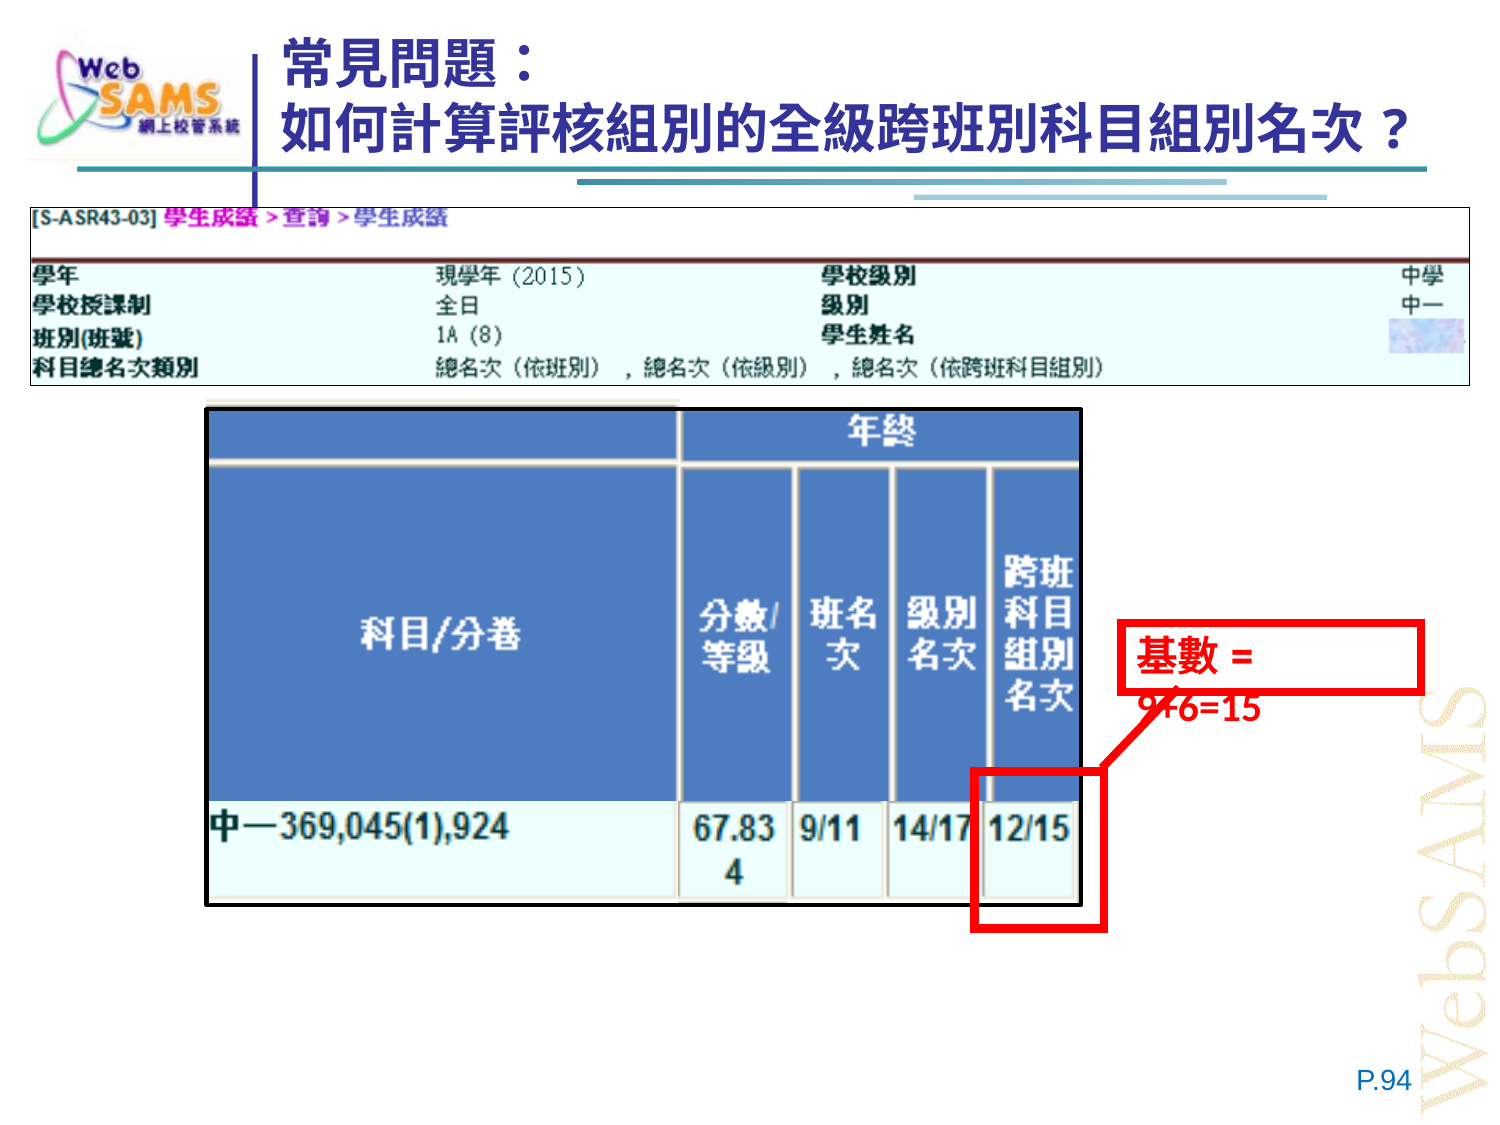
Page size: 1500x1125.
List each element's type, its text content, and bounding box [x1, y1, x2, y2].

title 常見問題： 如何計算評核組別的全級跨班別科目組別名次? [265, 41, 1465, 167]
picture [1393, 679, 1500, 1117]
text_box 基數= 9+6=15 [1101, 622, 1421, 768]
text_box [206, 396, 1081, 906]
text_box [153, 394, 1377, 1030]
picture [27, 29, 253, 161]
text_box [30, 207, 1469, 385]
text_box [974, 771, 1105, 929]
text_box P.94 [1114, 1029, 1428, 1105]
